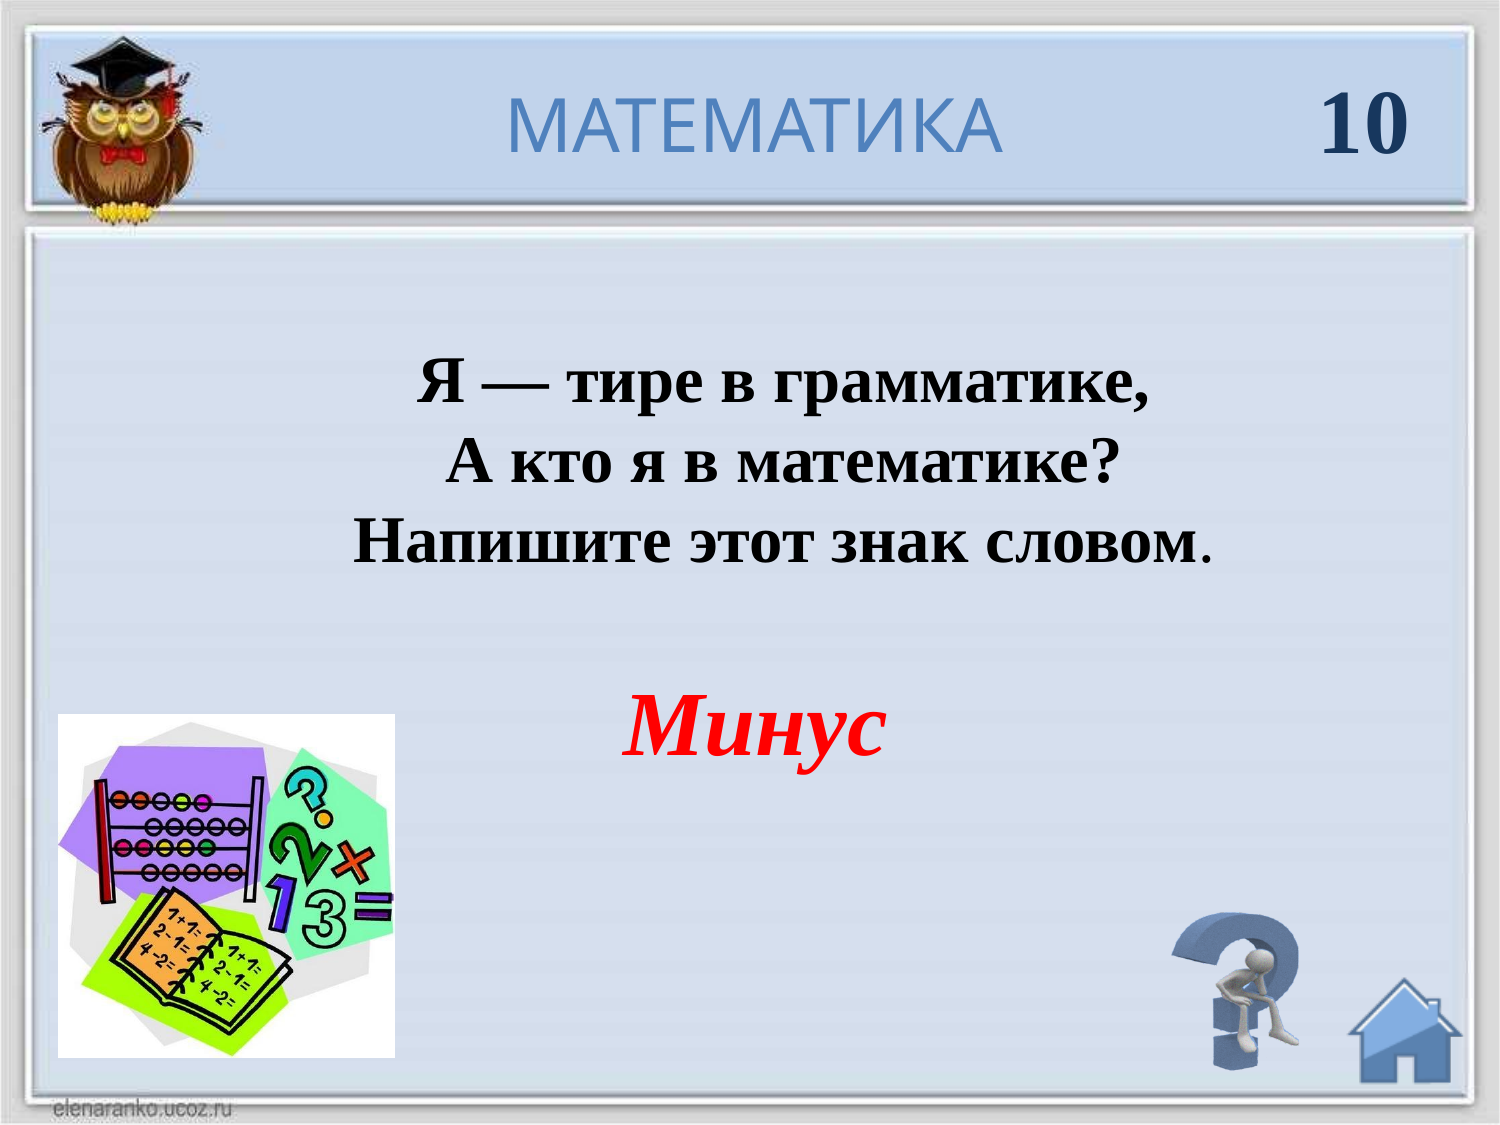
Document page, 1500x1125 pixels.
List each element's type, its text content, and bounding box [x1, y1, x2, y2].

text_box 10 [1281, 54, 1447, 180]
text_box Я — тире в грамматике, А кто я в математике? Напишите этот знак словом. [128, 328, 1440, 663]
text_box МАТЕМАТИКА [222, 70, 1281, 175]
picture [0, 0, 1500, 1125]
text_box Минус [70, 656, 1465, 781]
